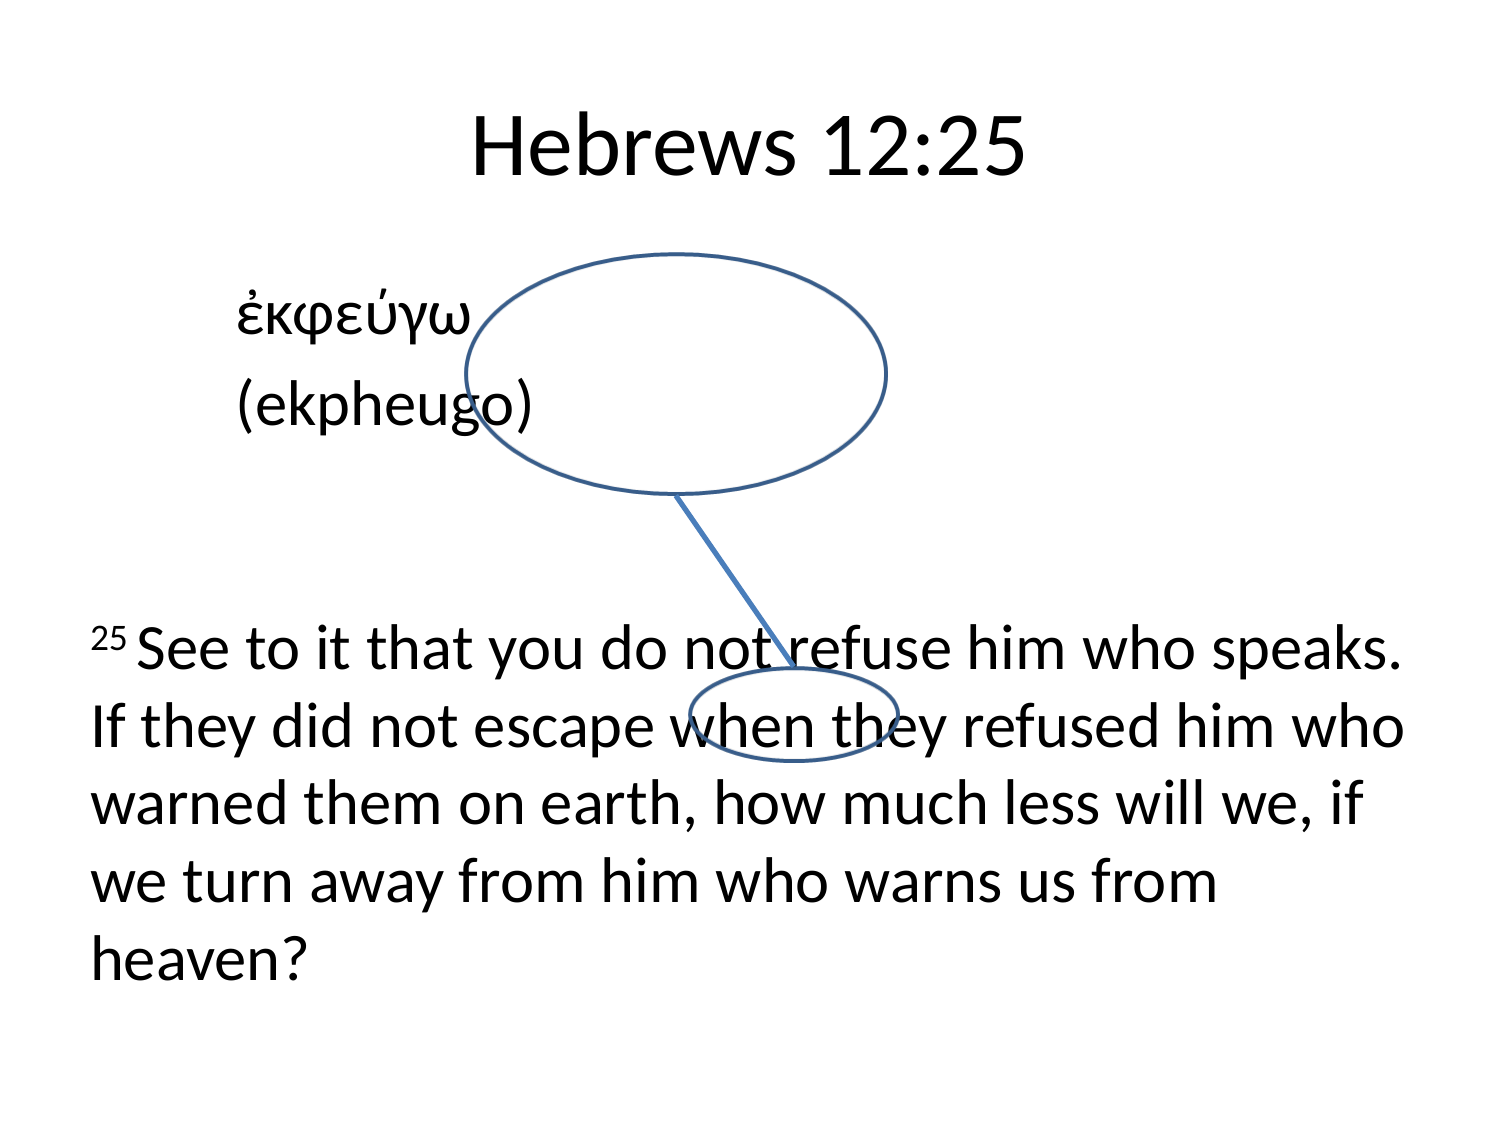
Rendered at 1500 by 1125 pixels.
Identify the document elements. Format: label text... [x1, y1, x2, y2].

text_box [675, 495, 794, 667]
list ἐκφεύγω (ekpheugo) 25 See to it that you do not refuse him who speaks. If they did not escape when they refused him who warned them on earth, how much less will we, if we turn away from him who warns us from heaven? [75, 262, 1425, 1005]
title Hebrews 12:25 [75, 45, 1425, 233]
picture [688, 666, 900, 763]
picture [464, 252, 888, 496]
